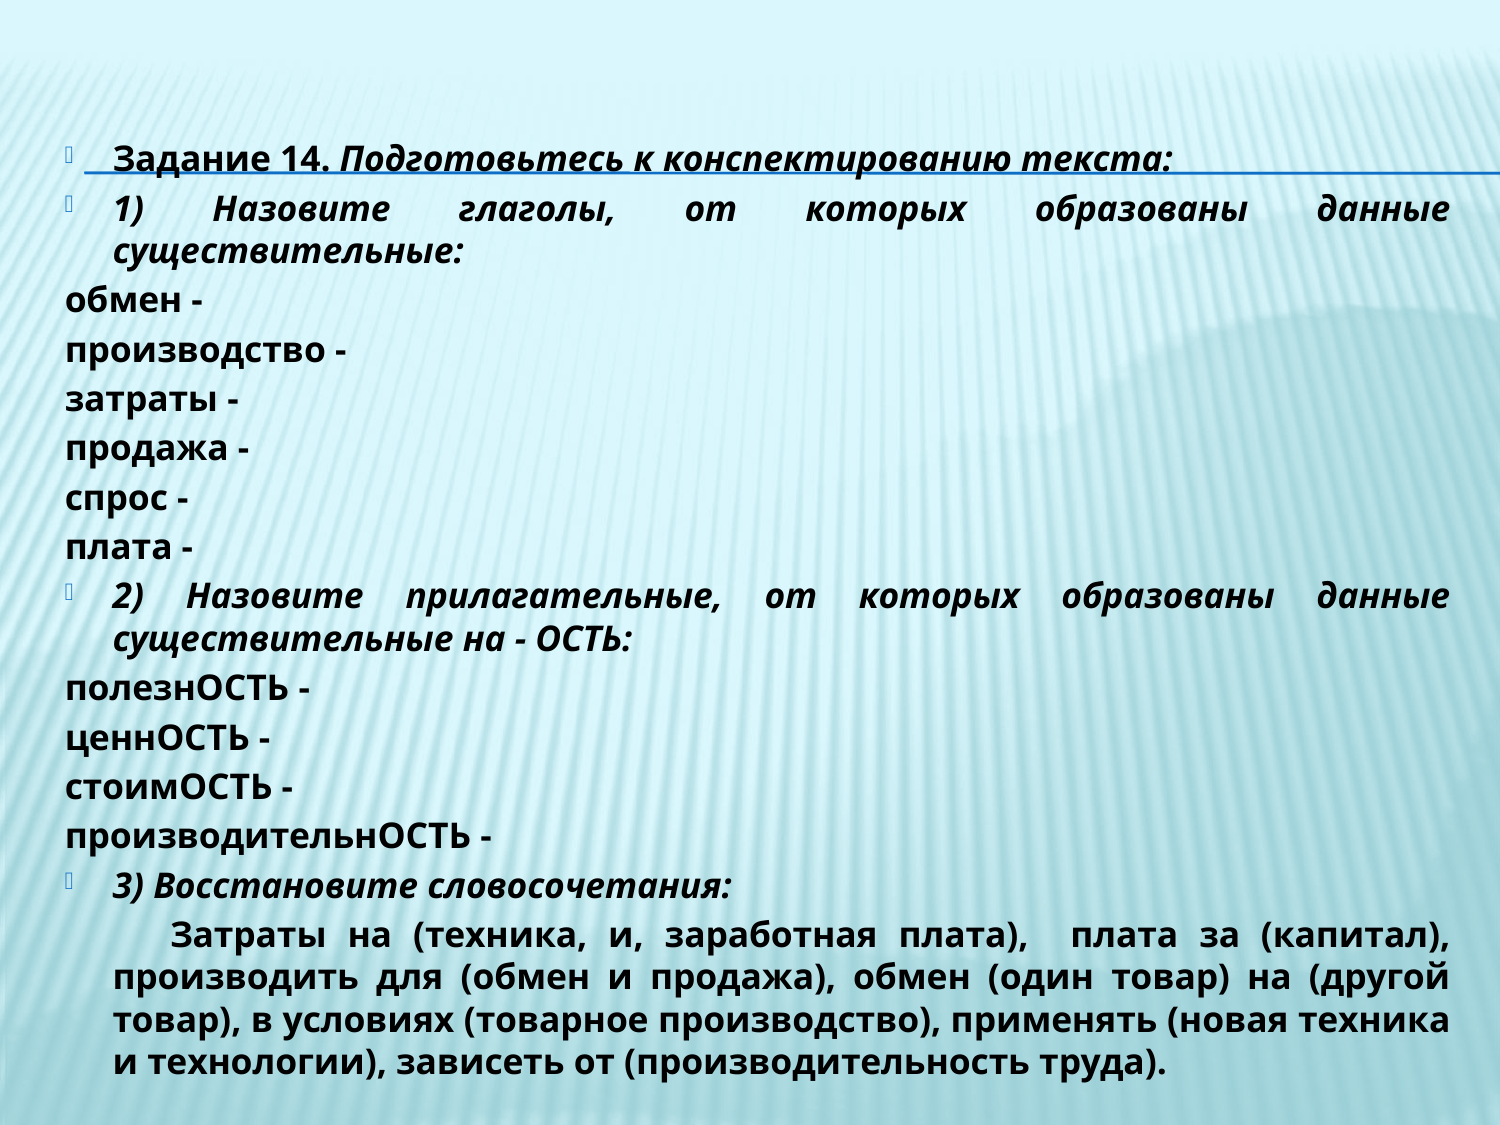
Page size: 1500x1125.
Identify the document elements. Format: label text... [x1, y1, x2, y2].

list Задание 14. Подготовьтесь к конспектированию текста: 1) Назовите глаголы, от которых образованы данные существительные: обмен - производство - затраты - продажа - спрос - плата - 2) Назовите прилагательные, от которых образованы данные существительные на - ОСТЬ: полезнОСТЬ - ценнОСТЬ - стоимОСТЬ - производительнОСТЬ - 3) Восстановите словосочетания: Затраты на (техника, и, заработная плата), плата за (капитал), производить для (обмен и продажа), обмен (один товар) на (другой товар), в условиях (товарное производство), применять (новая техника и технологии), зависеть от (производительность труда). [50, 128, 1465, 1102]
